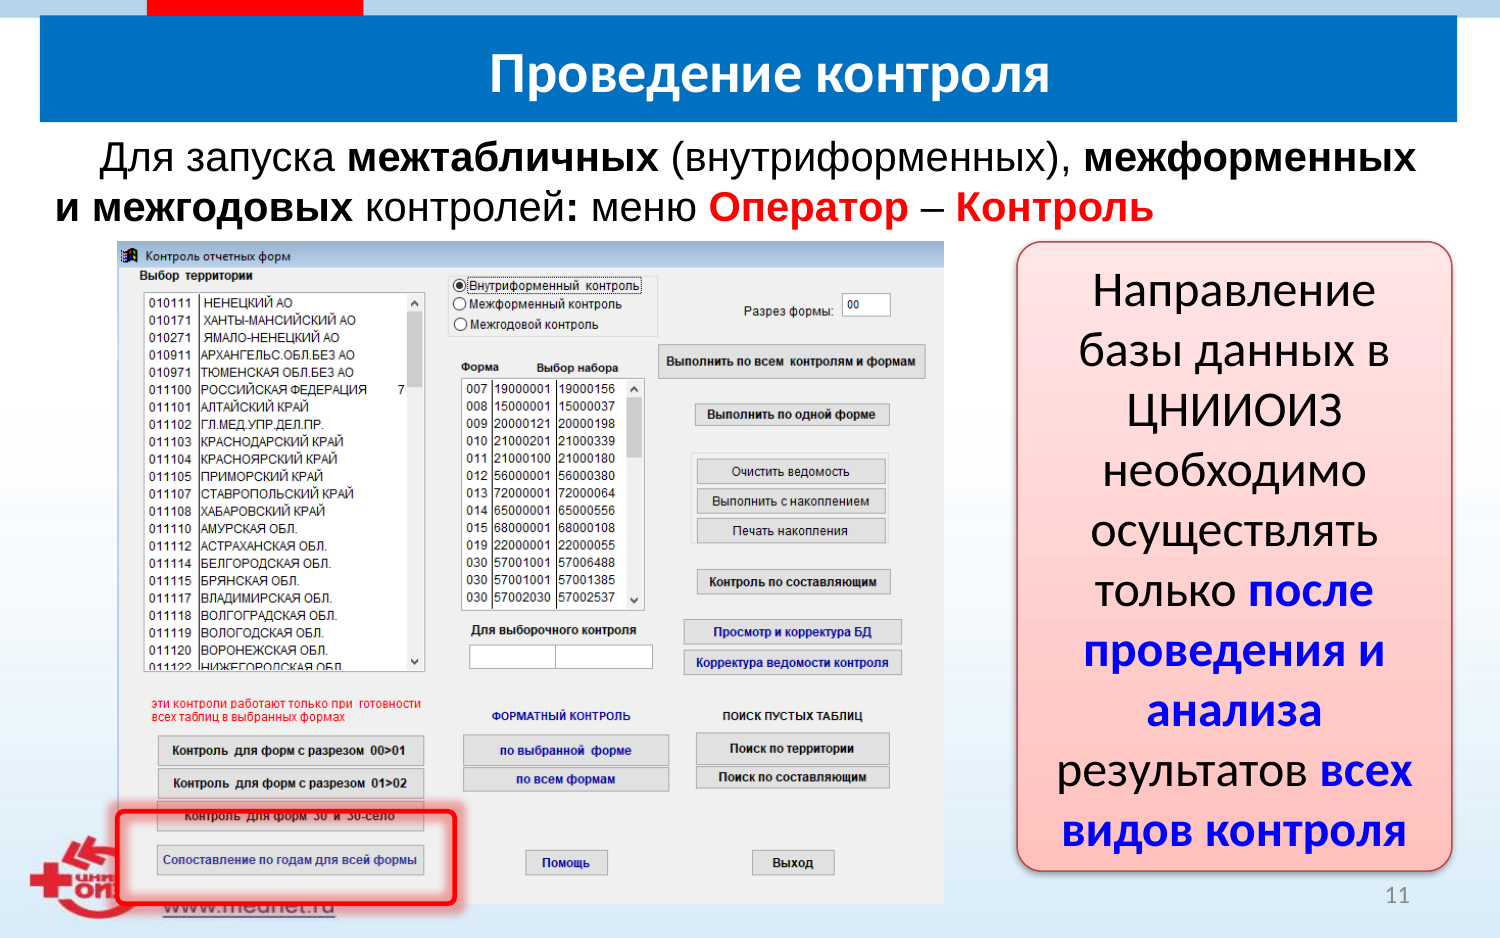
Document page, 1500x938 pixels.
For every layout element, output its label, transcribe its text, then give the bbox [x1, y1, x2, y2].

text_box [145, 0, 365, 18]
title Проведение контроля [38, 13, 1459, 124]
picture [0, 0, 1500, 938]
slide_number 11 [1074, 879, 1425, 919]
text_box Для запуска межтабличных (внутриформенных), межформенных и межгодовых контролей: меню Оператор – Контроль [39, 122, 1451, 237]
text_box Направление базы данных в ЦНИИОИЗ необходимо осуществлять только после проведения и анализа результатов всех видов контроля [1016, 241, 1453, 872]
